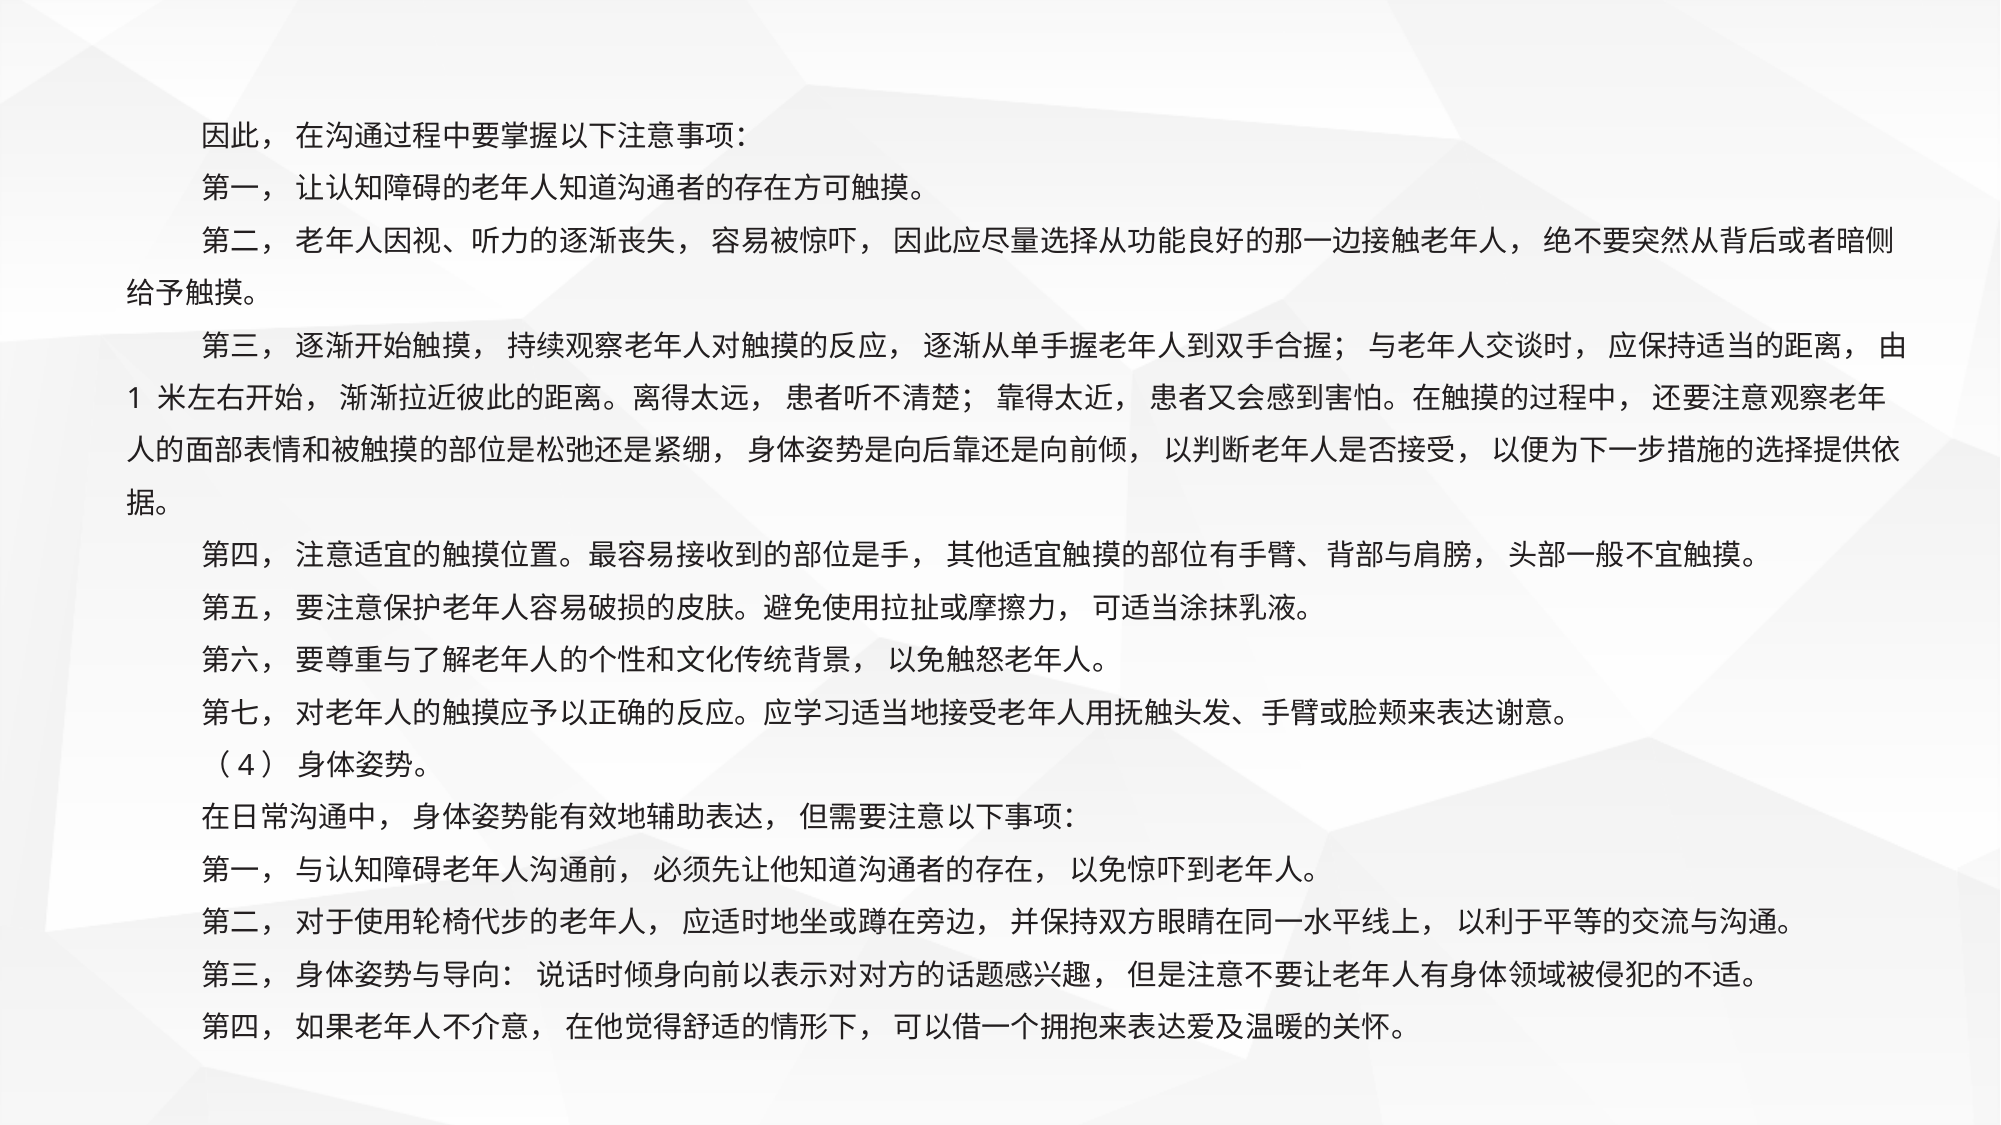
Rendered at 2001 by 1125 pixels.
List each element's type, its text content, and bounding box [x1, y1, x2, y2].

text_box 因此， 在沟通过程中要掌握以下注意事项： 第一， 让认知障碍的老年人知道沟通者的存在方可触摸。 第二， 老年人因视、听力的逐渐丧失， 容易被惊吓， 因此应尽量选择从功能良好的那一边接触老年人， 绝不要突然从背后或者暗侧给予触摸。 第三， 逐渐开始触摸， 持续观察老年人对触摸的反应， 逐渐从单手握老年人到双手合握； 与老年人交谈时， 应保持适当的距离， 由1 米左右开始， 渐渐拉近彼此的距离。离得太远， 患者听不清楚； 靠得太近， 患者又会感到害怕。在触摸的过程中， 还要注意观察老年人的面部表情和被触摸的部位是松弛还是紧绷， 身体姿势是向后靠还是向前倾， 以判断老年人是否接受， 以便为下一步措施的选择提供依据。 第四， 注意适宜的触摸位置。最容易接收到的部位是手， 其他适宜触摸的部位有手臂、背部与肩膀， 头部一般不宜触摸。 第五， 要注意保护老年人容易破损的皮肤。避免使用拉扯或摩擦力， 可适当涂抹乳液。 第六， 要尊重与了解老年人的个性和文化传统背景， 以免触怒老年人。 第七， 对老年人的触摸应予以正确的反应。应学习适当地接受老年人用抚触头发、手臂或脸颊来表达谢意。 （4） 身体姿势。 在日常沟通中， 身体姿势能有效地辅助表达， 但需要注意以下事项： 第一， 与认知障碍老年人沟通前， 必须先让他知道沟通者的存在， 以免惊吓到老年人。 第二， 对于使用轮椅代步的老年人， 应适时地坐或蹲在旁边， 并保持双方眼睛在同一水平线上， 以利于平等的交流与沟通。 第三， 身体姿势与导向： 说话时倾身向前以表示对对方的话题感兴趣， 但是注意不要让老年人有身体领域被侵犯的不适。 第四， 如果老年人不介意， 在他觉得舒适的情形下， 可以借一个拥抱来表达爱及温暖的关怀。 [111, 92, 1926, 1051]
picture [0, 0, 2000, 1125]
